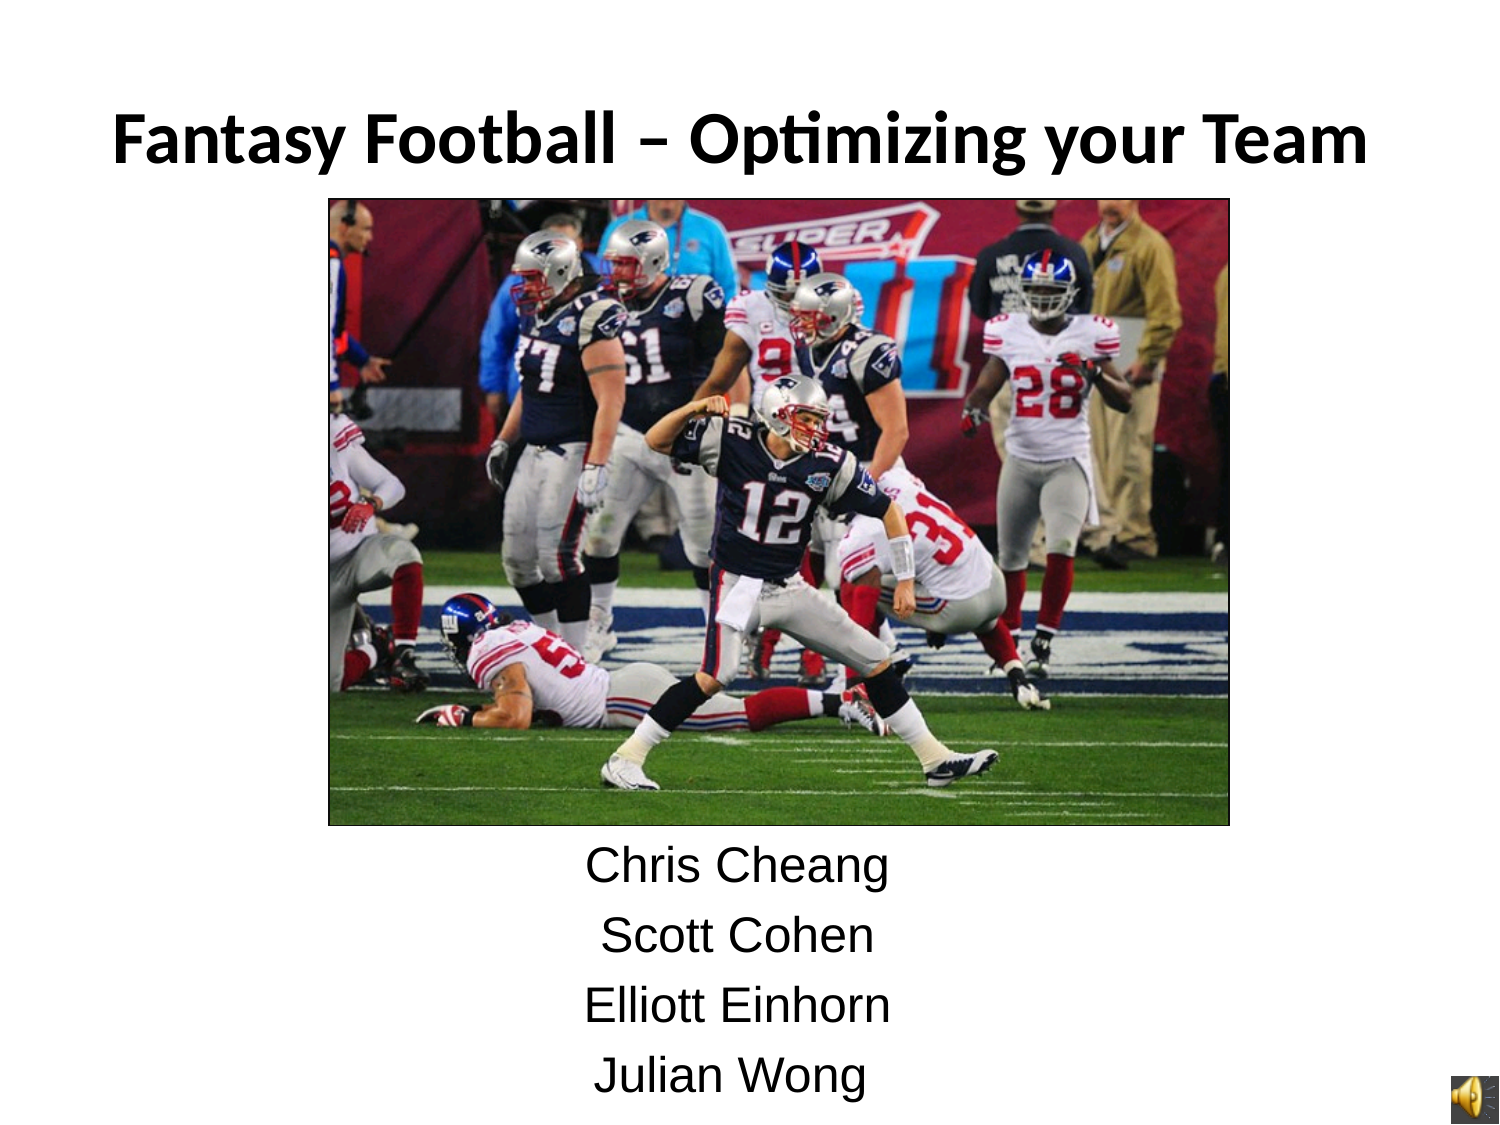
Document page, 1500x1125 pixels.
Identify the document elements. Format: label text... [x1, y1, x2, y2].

title Fantasy Football – Optimizing your Team [56, 12, 1444, 254]
picture [1449, 1074, 1500, 1125]
picture [329, 199, 1229, 826]
text_box Chris Cheang Scott Cohen Elliott Einhorn Julian Wong [212, 825, 1263, 1098]
